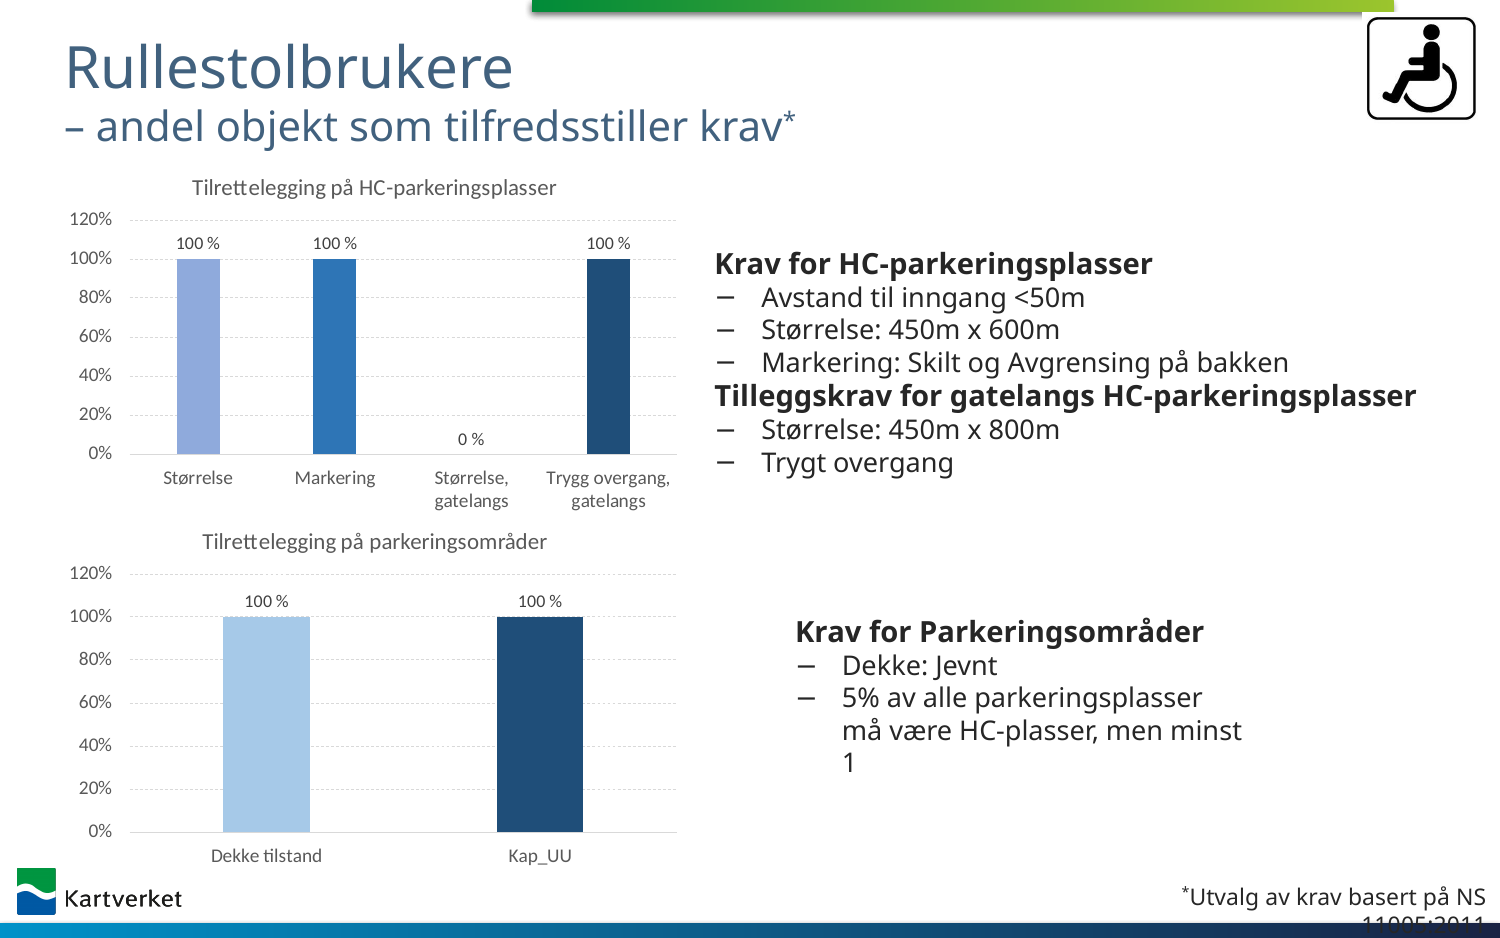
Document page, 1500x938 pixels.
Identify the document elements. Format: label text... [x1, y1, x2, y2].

text_box *Utvalg av krav basert på NS 11005:2011 [1068, 873, 1500, 938]
picture [62, 166, 688, 519]
text_box Rullestolbrukere – andel objekt som tilfredsstiller krav* [49, 25, 1431, 158]
picture [1362, 12, 1481, 126]
text_box Krav for Parkeringsområder Dekke: Jevnt 5% av alle parkeringsplasser må være HC-plasser, men minst 1 [780, 605, 1261, 786]
text_box Krav for HC-parkeringsplasser Avstand til inngang <50m Størrelse: 450m x 600m Markering: Skilt og Avgrensing på bakken Tilleggskrav for gatelangs HC-parkeringsplasser Størrelse: 450m x 800m Trygt overgang [699, 237, 1433, 485]
picture [62, 520, 688, 874]
